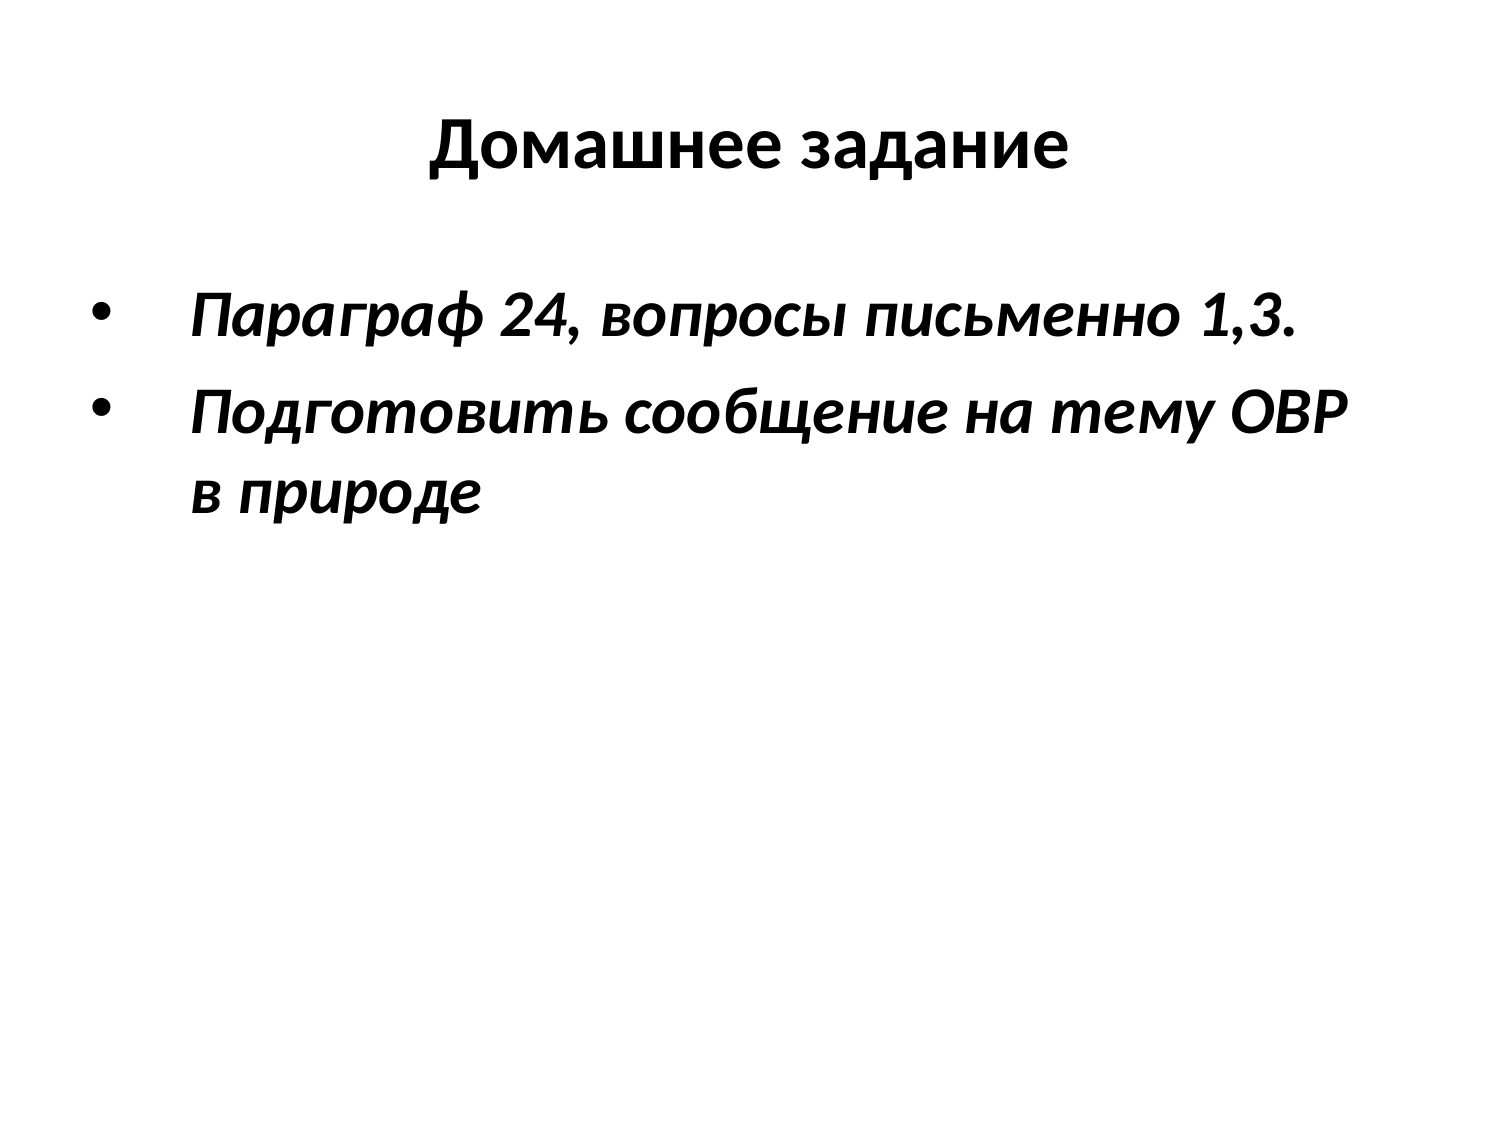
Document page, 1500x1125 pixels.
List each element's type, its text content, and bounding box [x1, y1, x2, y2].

text_box Домашнее задание [74, 45, 1425, 233]
text_box Параграф 24, вопросы письменно 1,3. Подготовить сообщение на тему ОВР в природе [74, 262, 1425, 1005]
